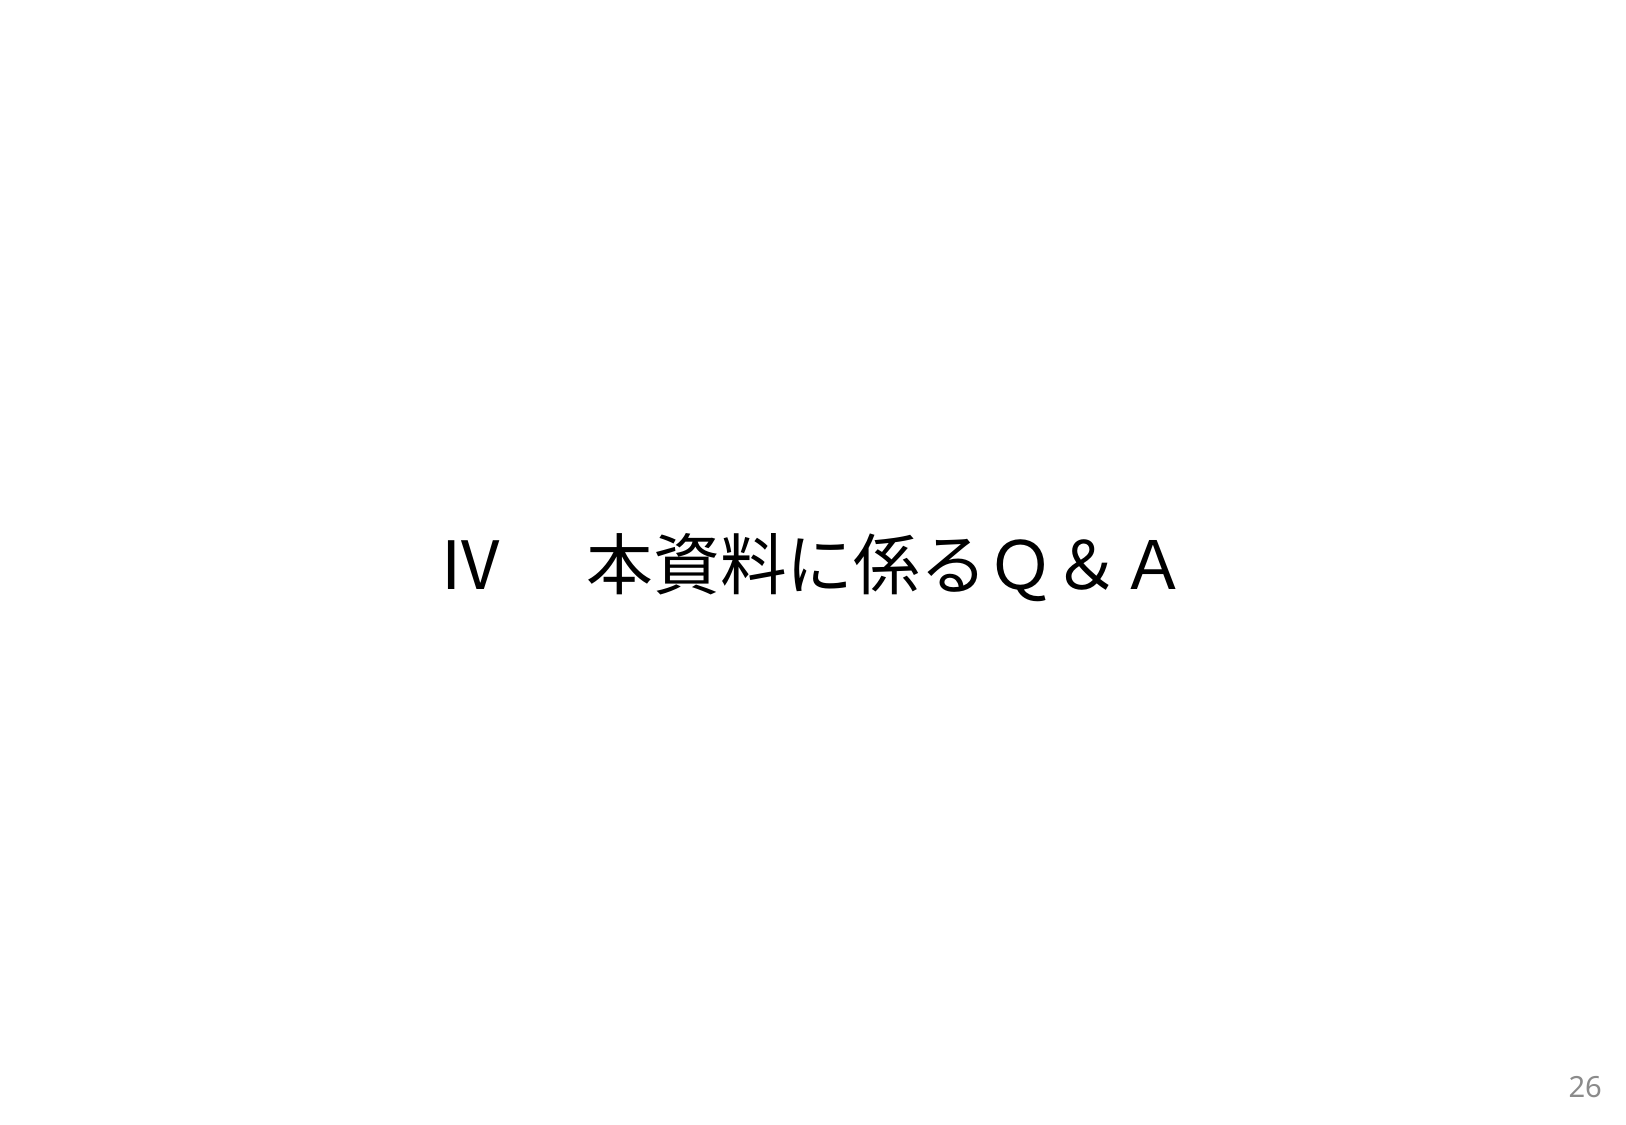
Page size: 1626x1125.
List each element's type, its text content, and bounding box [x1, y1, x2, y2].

slide_number 25 [1237, 1058, 1617, 1119]
text_box Ⅳ 本資料に係るＱ＆Ａ [15, 238, 1610, 886]
